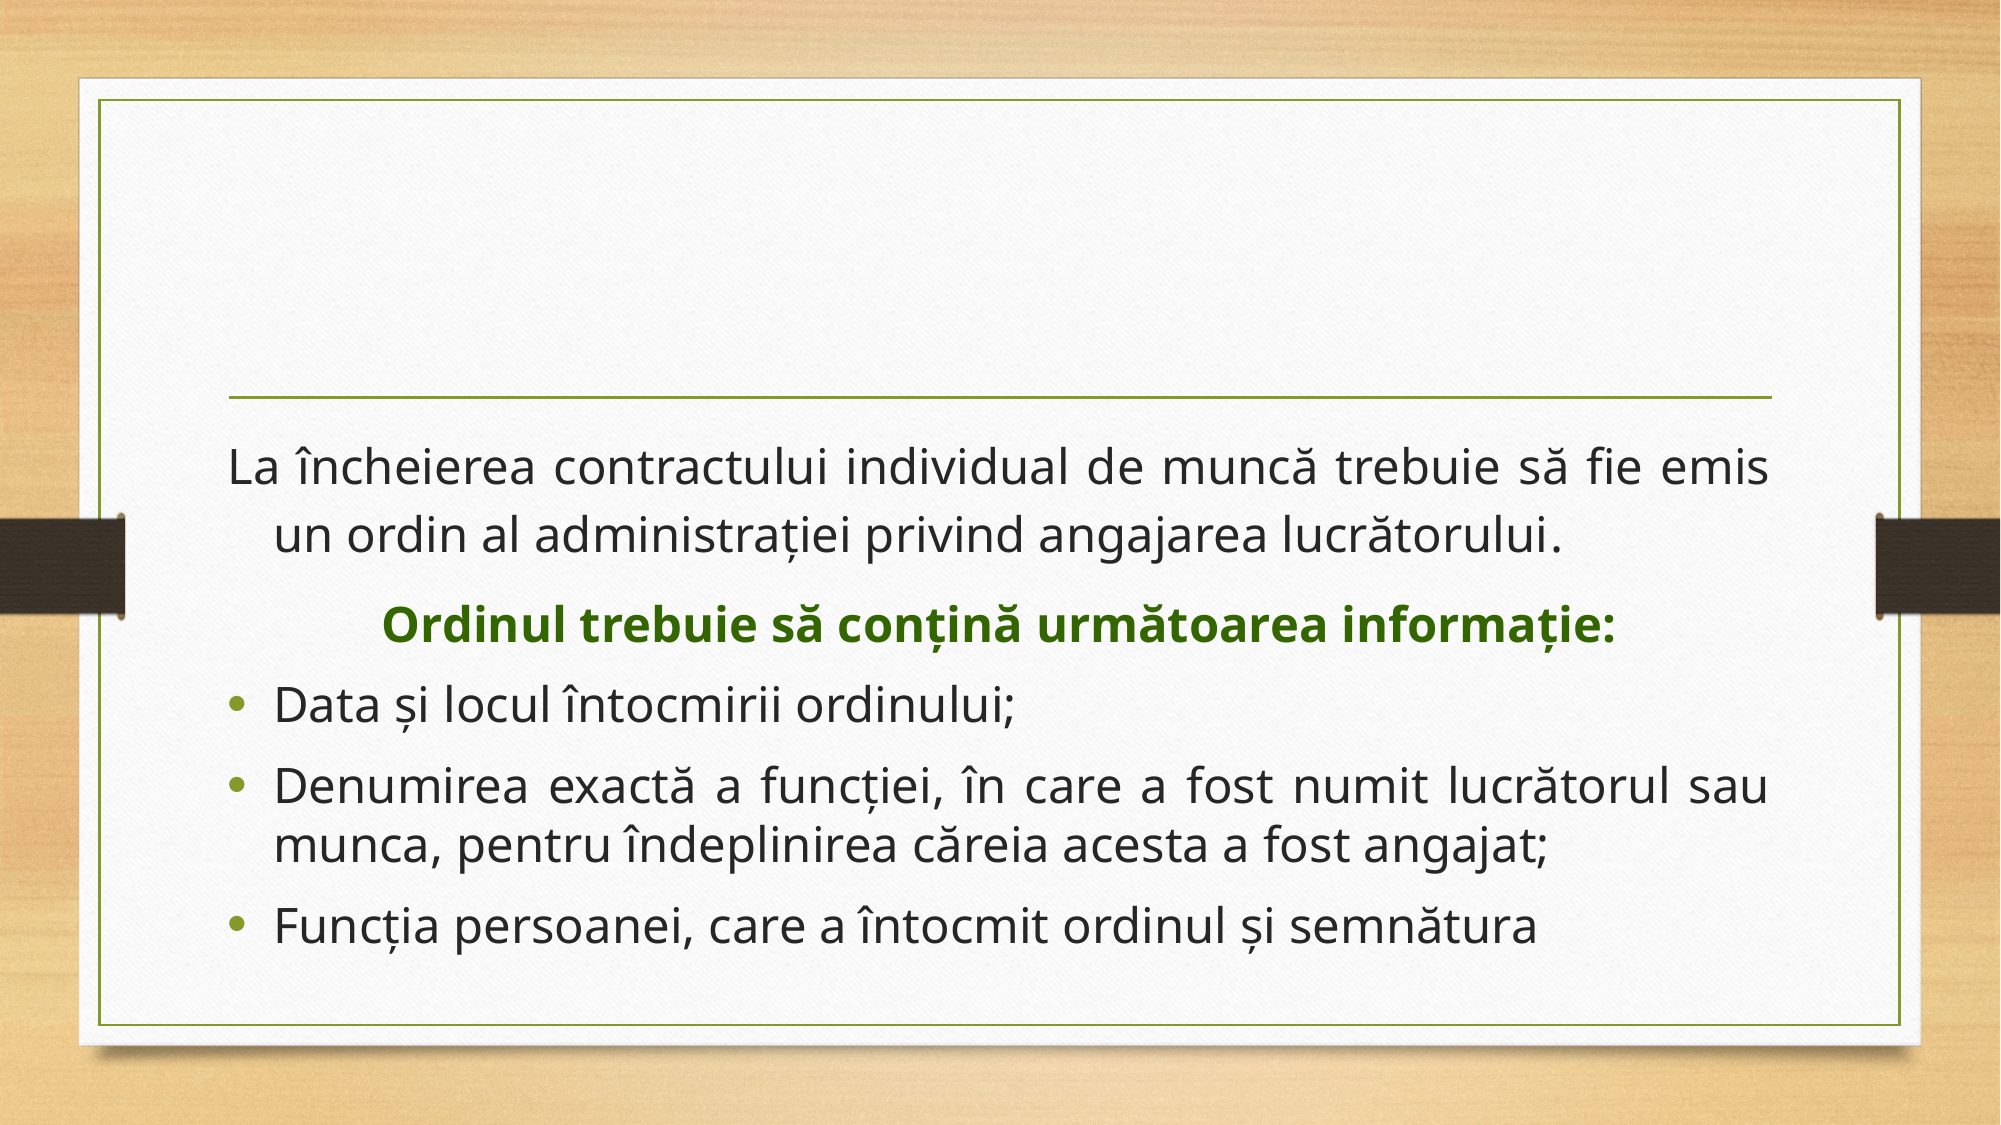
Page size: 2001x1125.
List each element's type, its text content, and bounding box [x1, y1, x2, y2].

list La încheierea contractului individual de muncă trebuie să fie emis un ordin al administraţiei privind angajarea lucrătorului. Ordinul trebuie să conţină următoarea informaţie: Data şi locul întocmirii ordinului; Denumirea exactă a funcţiei, în care a fost numit lucrătorul sau munca, pentru îndeplinirea căreia acesta a fost angajat; Funcţia persoanei, care a întocmit ordinul şi semnătura [212, 419, 1788, 964]
picture [0, 0, 2001, 1125]
